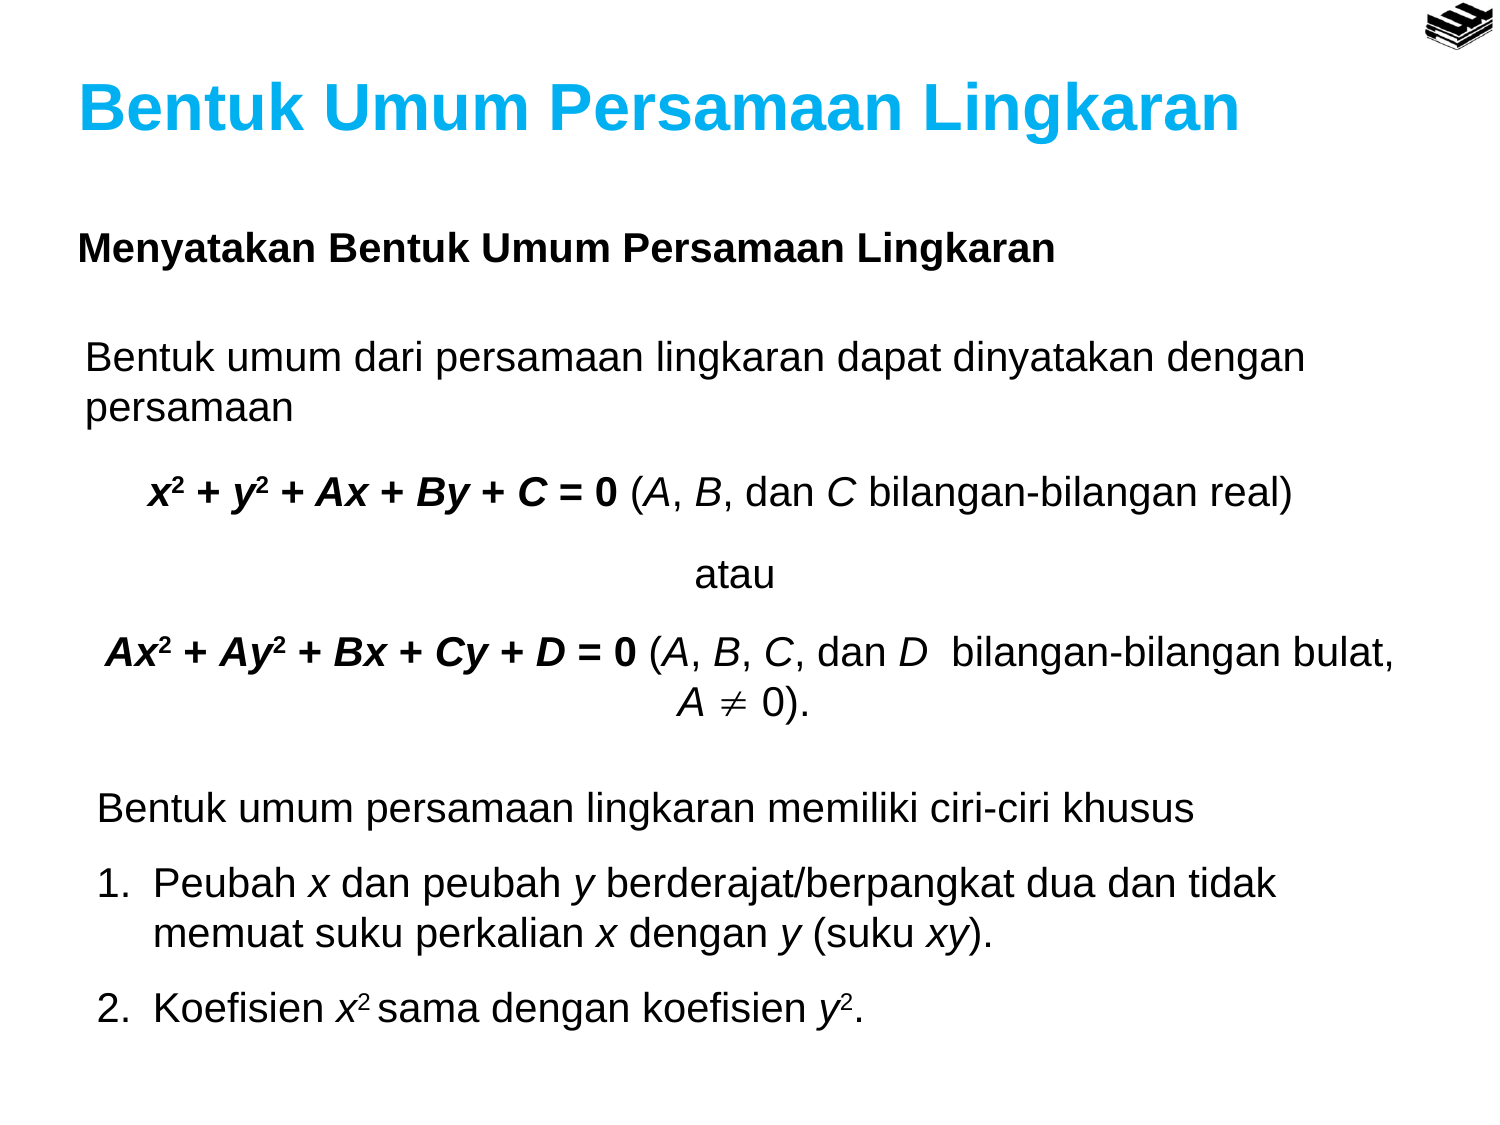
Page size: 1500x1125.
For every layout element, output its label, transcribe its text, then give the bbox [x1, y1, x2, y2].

text_box Bentuk Umum Persamaan Lingkaran [64, 56, 1257, 152]
text_box Bentuk umum persamaan lingkaran memiliki ciri-ciri khusus Peubah x dan peubah y berderajat/berpangkat dua dan tidak memuat suku perkalian x dengan y (suku xy). Koefisien x2 sama dengan koefisien y2. [81, 773, 1430, 1039]
text_box Menyatakan Bentuk Umum Persamaan Lingkaran [62, 213, 1072, 279]
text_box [70, 322, 1425, 818]
picture [1425, 0, 1493, 50]
